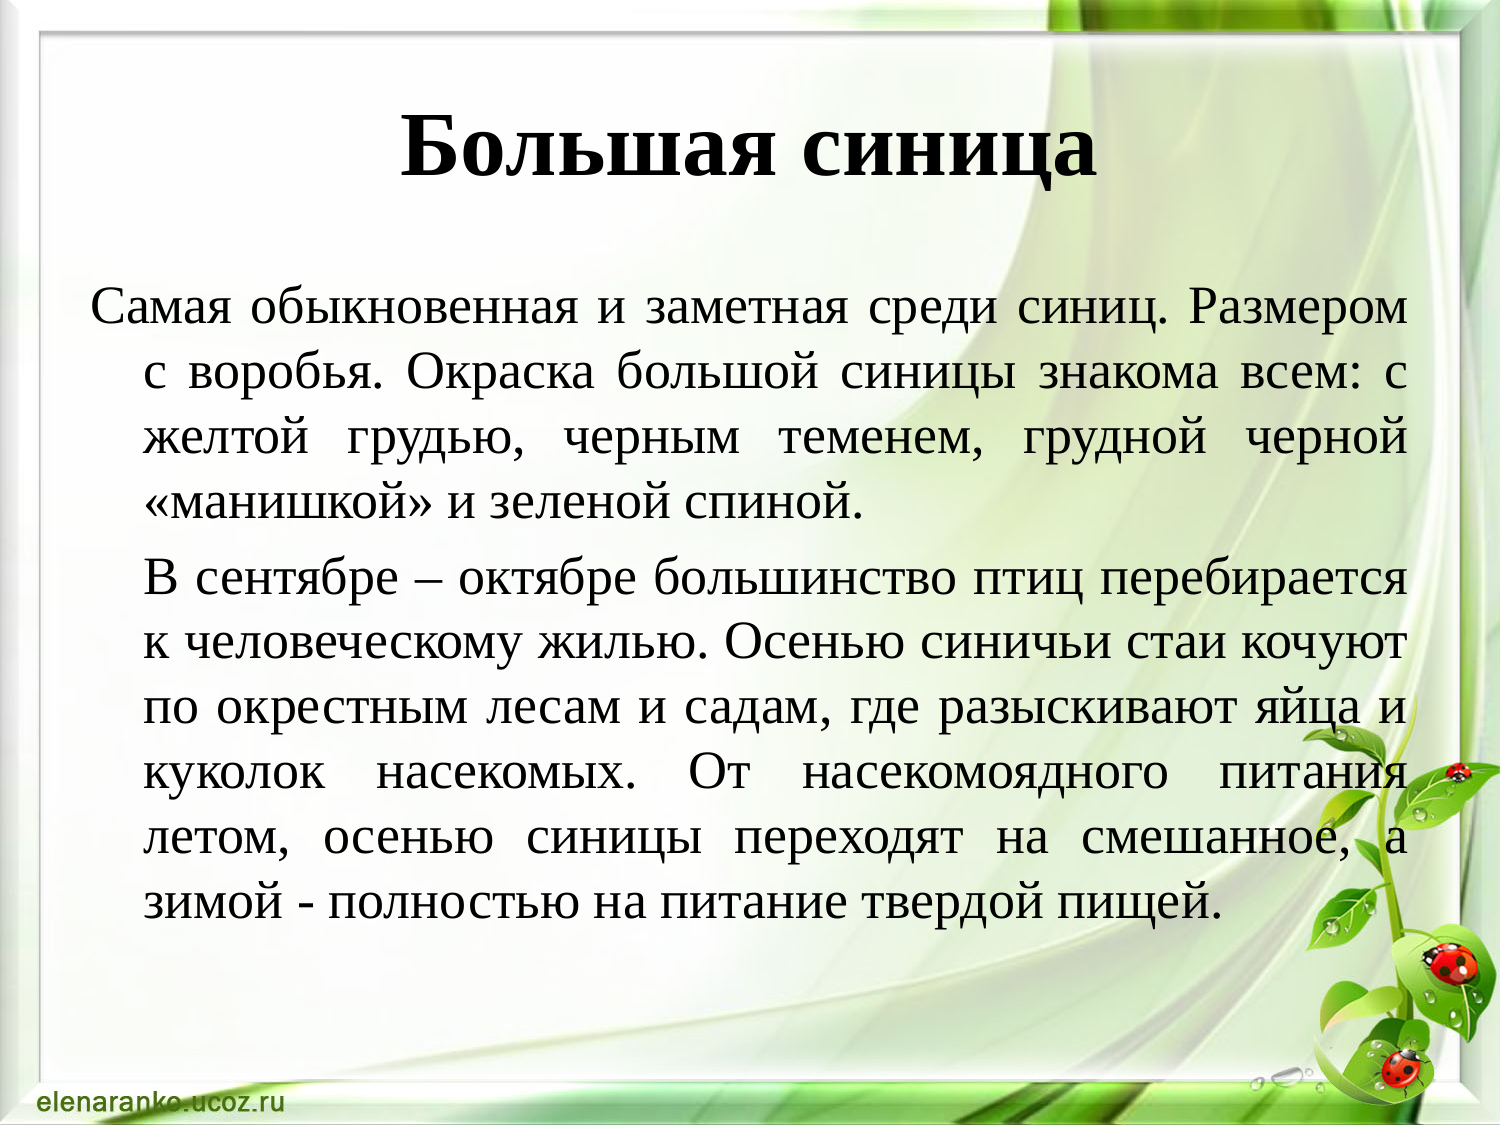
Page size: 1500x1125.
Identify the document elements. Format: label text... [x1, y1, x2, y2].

picture [0, 0, 1500, 1125]
title Большая синица [75, 45, 1425, 233]
list Самая обыкновенная и заметная среди синиц. Размером с воробья. Окраска большой синицы знакома всем: с желтой грудью, черным теменем, грудной черной «манишкой» и зеленой спиной. В сентябре – октябре большинство птиц перебирается к человеческому жилью. Осенью синичьи стаи кочуют по окрестным лесам и садам, где разыскивают яйца и куколок насекомых. От насекомоядного питания летом, осенью синицы переходят на смешанное, а зимой - полностью на питание твердой пищей. [75, 262, 1425, 1005]
